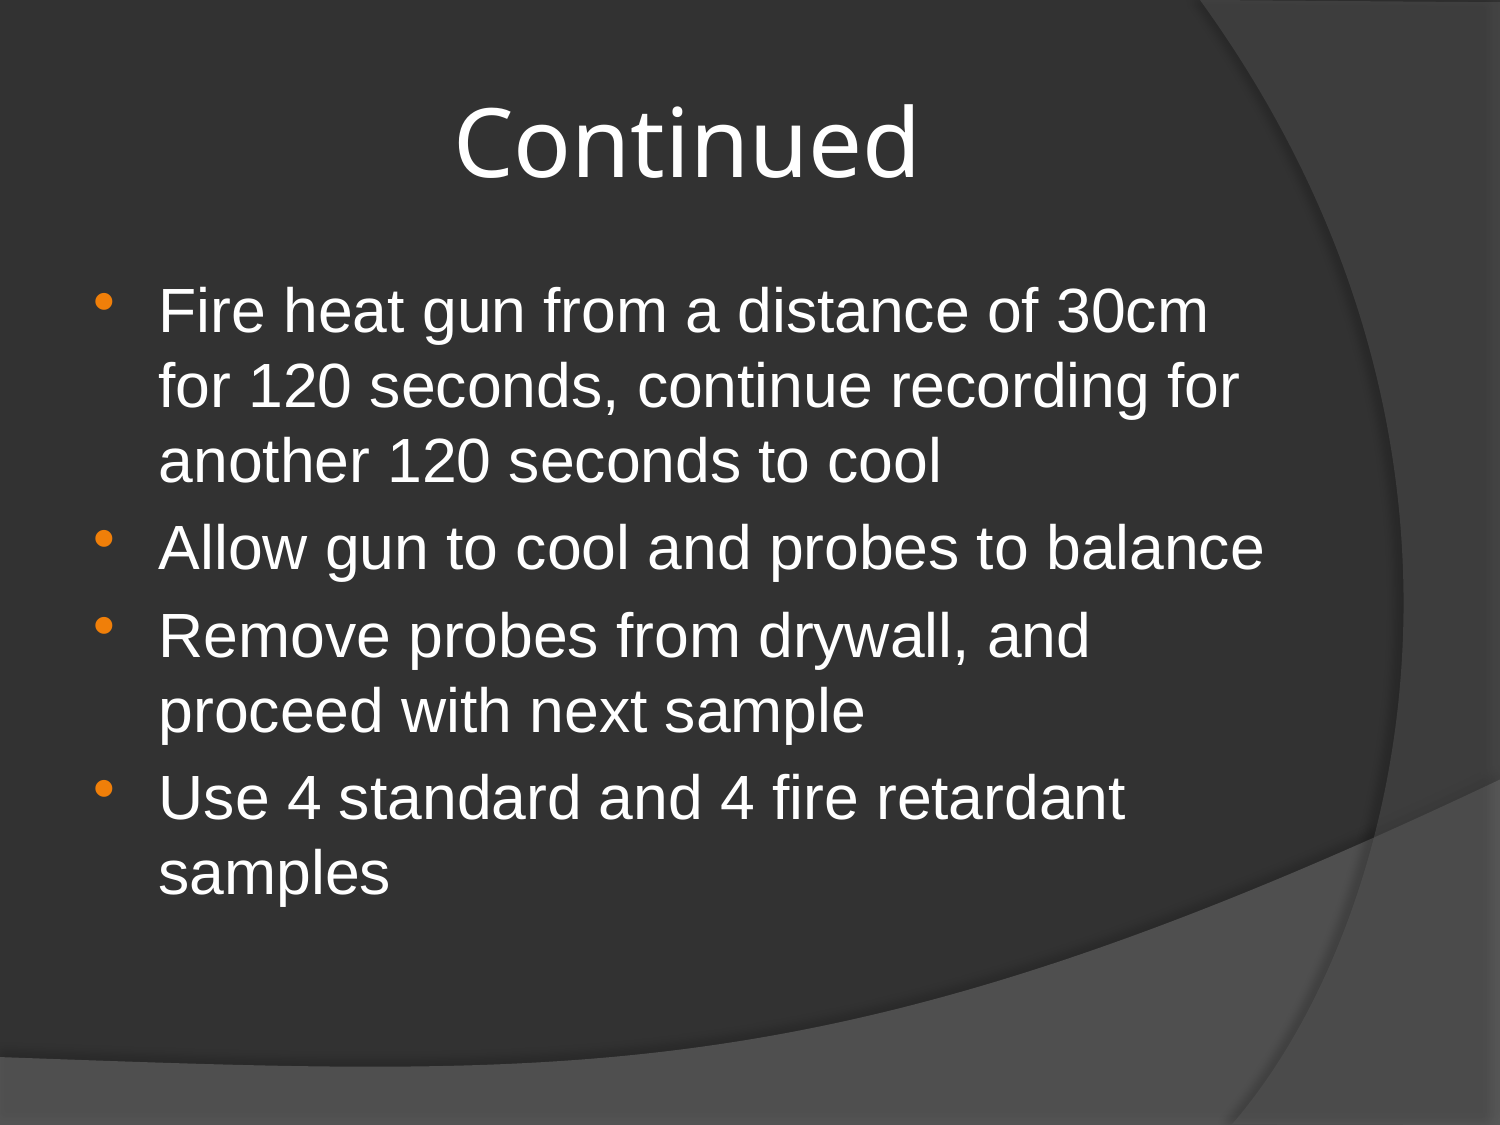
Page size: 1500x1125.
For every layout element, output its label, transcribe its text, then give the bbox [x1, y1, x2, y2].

list Fire heat gun from a distance of 30cm for 120 seconds, continue recording for another 120 seconds to cool Allow gun to cool and probes to balance Remove probes from drywall, and proceed with next sample Use 4 standard and 4 fire retardant samples [75, 262, 1300, 1005]
title Continued [75, 45, 1300, 233]
